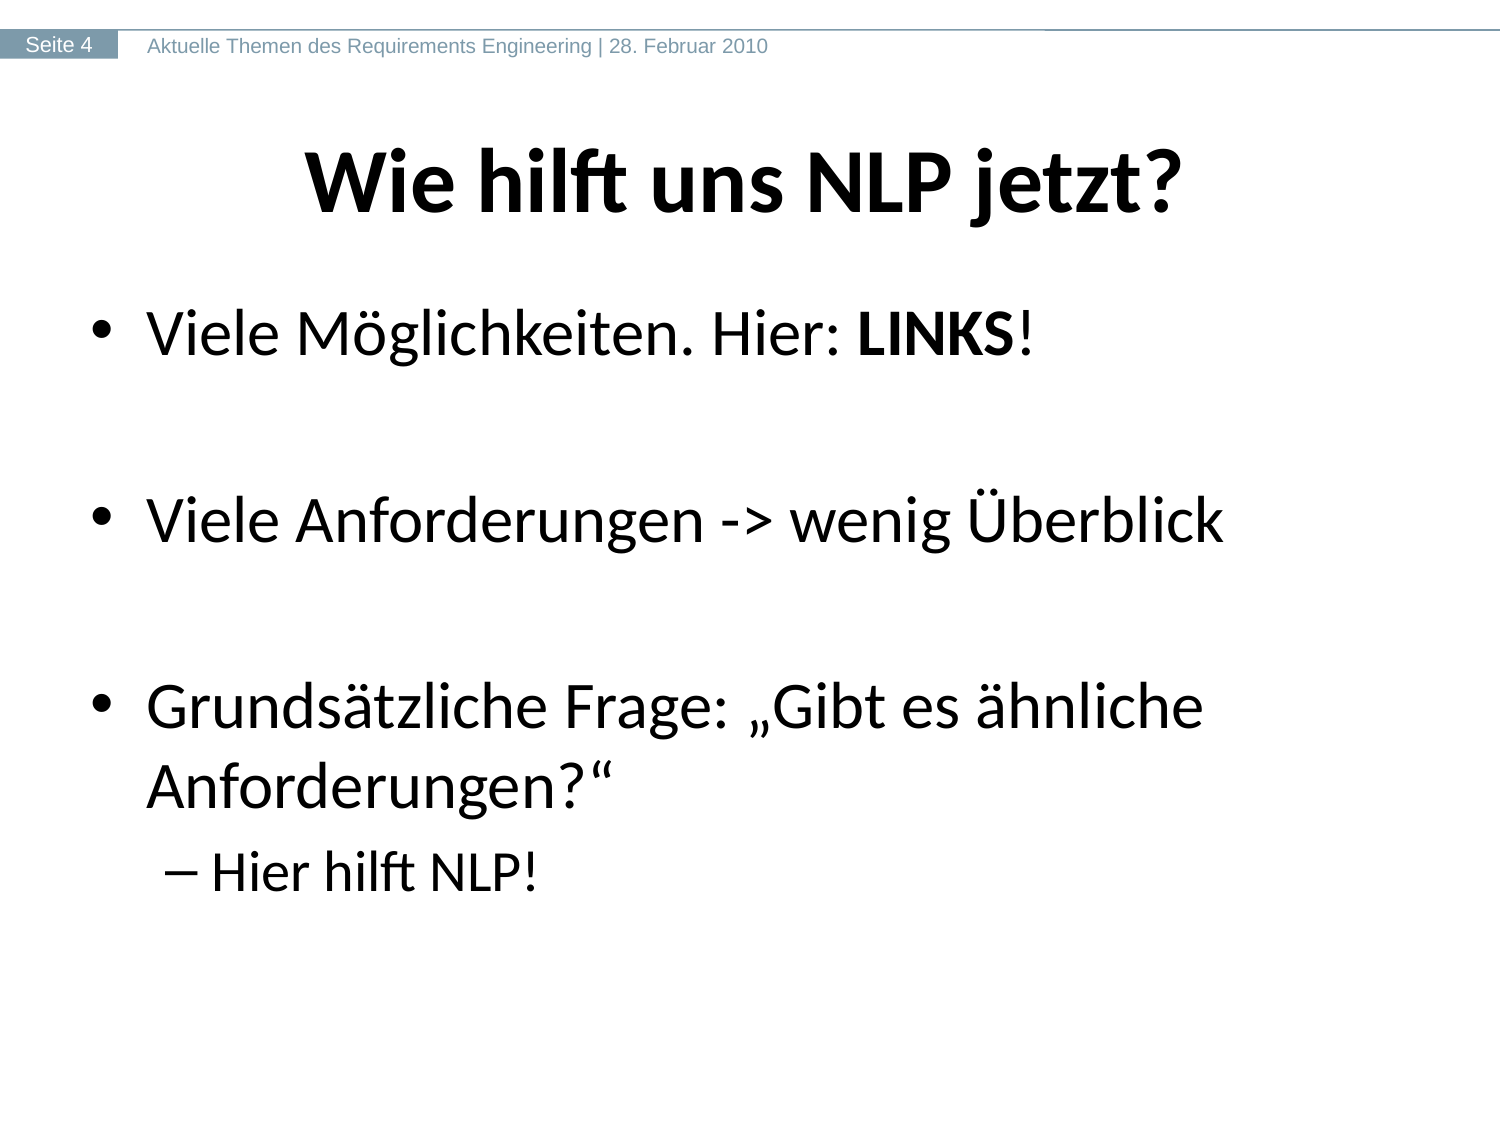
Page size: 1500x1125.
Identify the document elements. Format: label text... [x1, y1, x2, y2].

list Viele Möglichkeiten. Hier: LINKS! Viele Anforderungen -> wenig Überblick Grundsätzliche Frage: „Gibt es ähnliche Anforderungen?“ Hier hilft NLP! [74, 280, 1426, 1006]
title Wie hilft uns NLP jetzt? [70, 81, 1421, 270]
